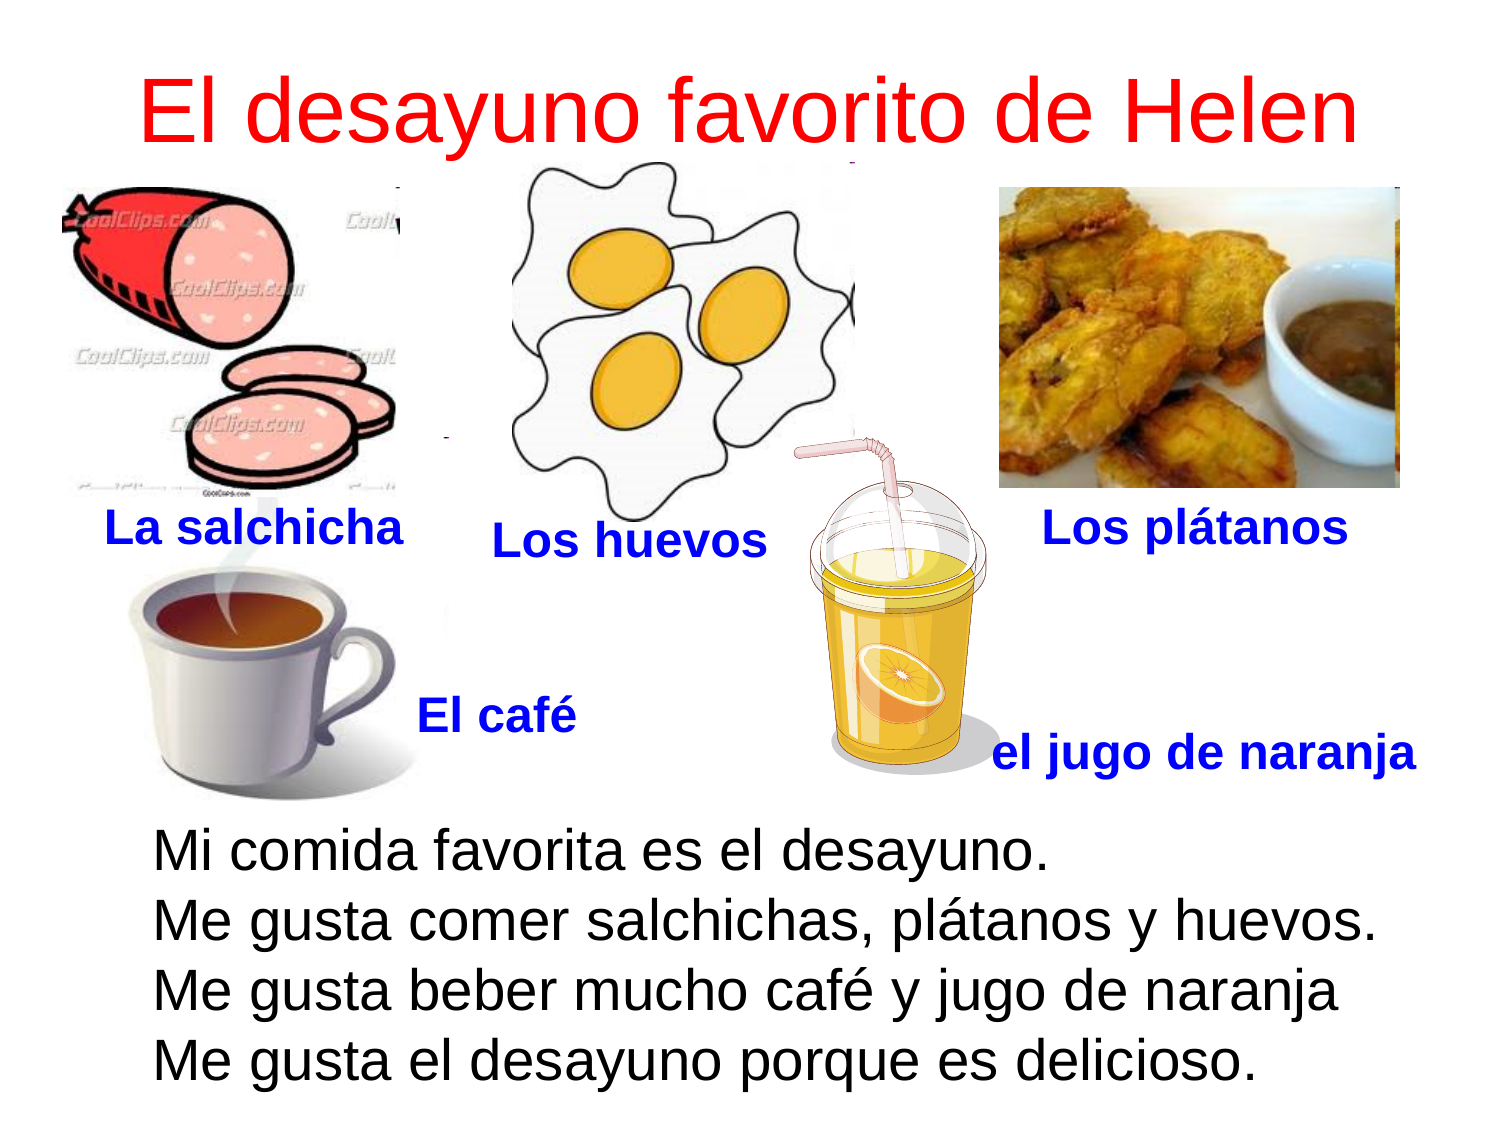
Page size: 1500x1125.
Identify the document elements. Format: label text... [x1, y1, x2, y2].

text_box La salchicha [74, 505, 119, 588]
title El desayuno favorito de Helen [75, 12, 1425, 200]
picture [62, 187, 449, 818]
text_box Los plátanos [1012, 497, 1375, 588]
text_box El café [452, 674, 750, 776]
text_box Mi comida favorita es el desayuno. Me gusta comer salchichas, plátanos y huevos. Me gusta beber mucho café y jugo de naranja Me gusta el desayuno porque es delicioso. [137, 804, 1396, 1100]
text_box el jugo de naranja [962, 712, 1438, 813]
picture [512, 162, 1401, 776]
text_box Los huevos [462, 499, 788, 601]
